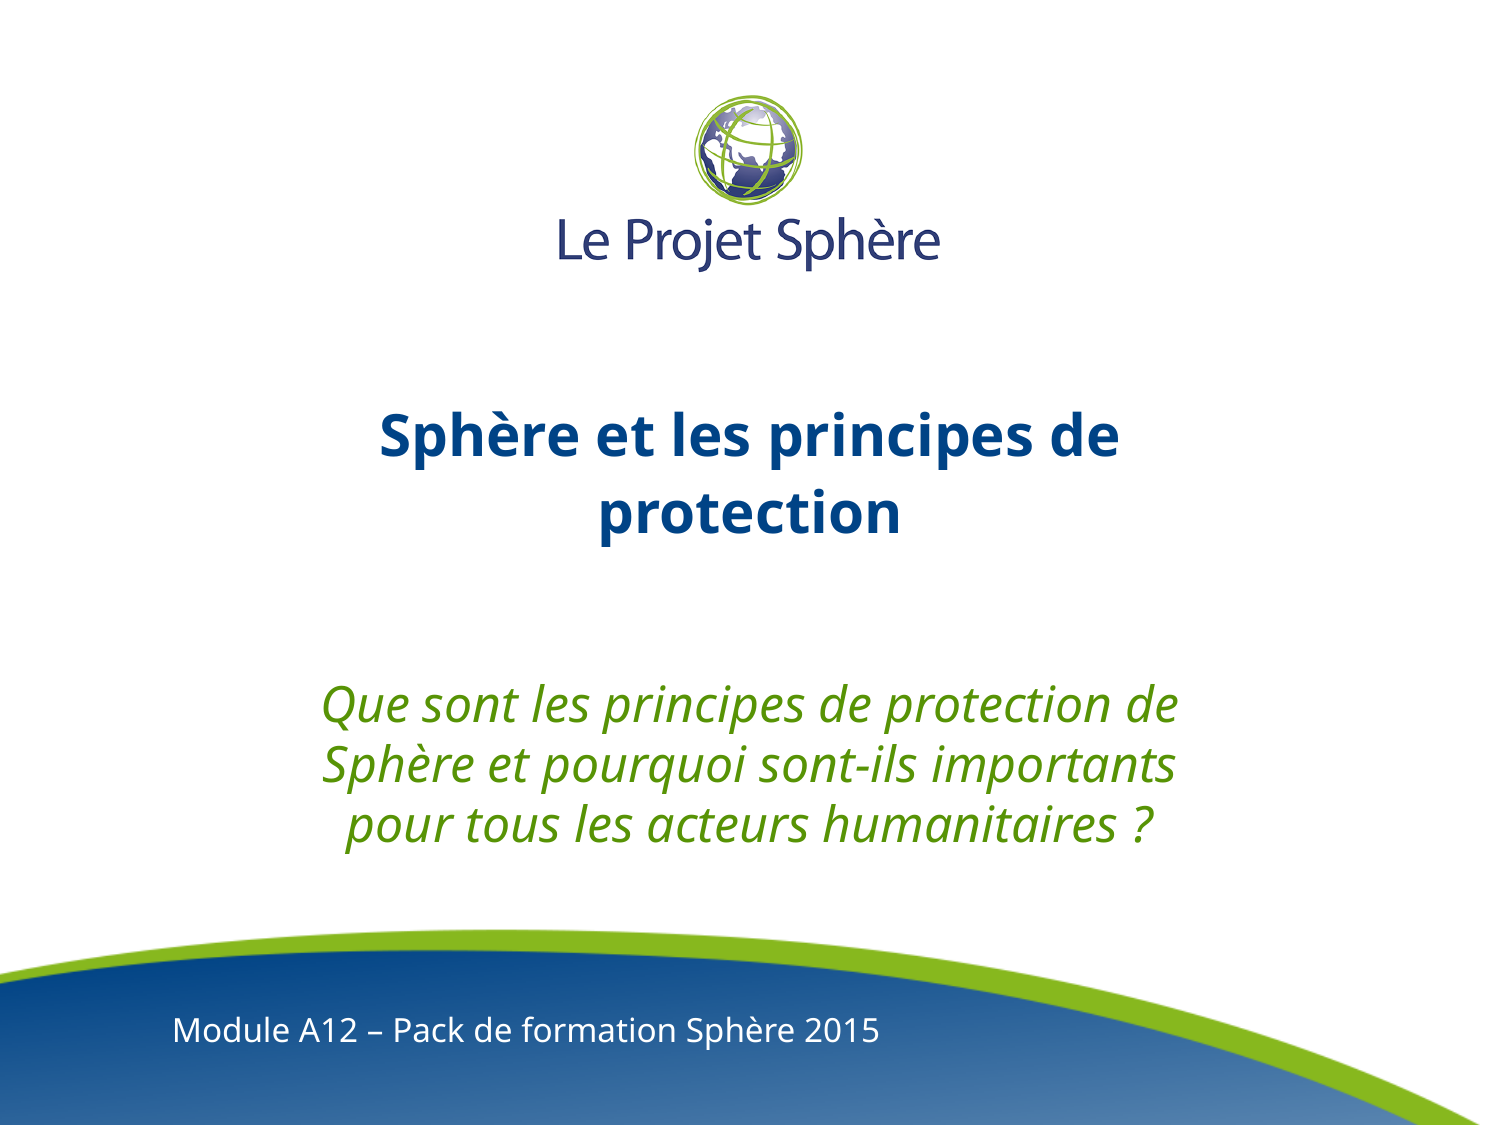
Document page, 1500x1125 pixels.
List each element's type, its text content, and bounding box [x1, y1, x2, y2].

picture [0, 927, 1500, 1125]
text_box Sphère et les principes de protection [248, 391, 1252, 546]
text_box Que sont les principes de protection de Sphère et pourquoi sont-ils importants pour tous les acteurs humanitaires ? [279, 664, 1221, 859]
picture [535, 85, 961, 277]
text_box Module A12 – Pack de formation Sphère 2015 [157, 1001, 913, 1056]
